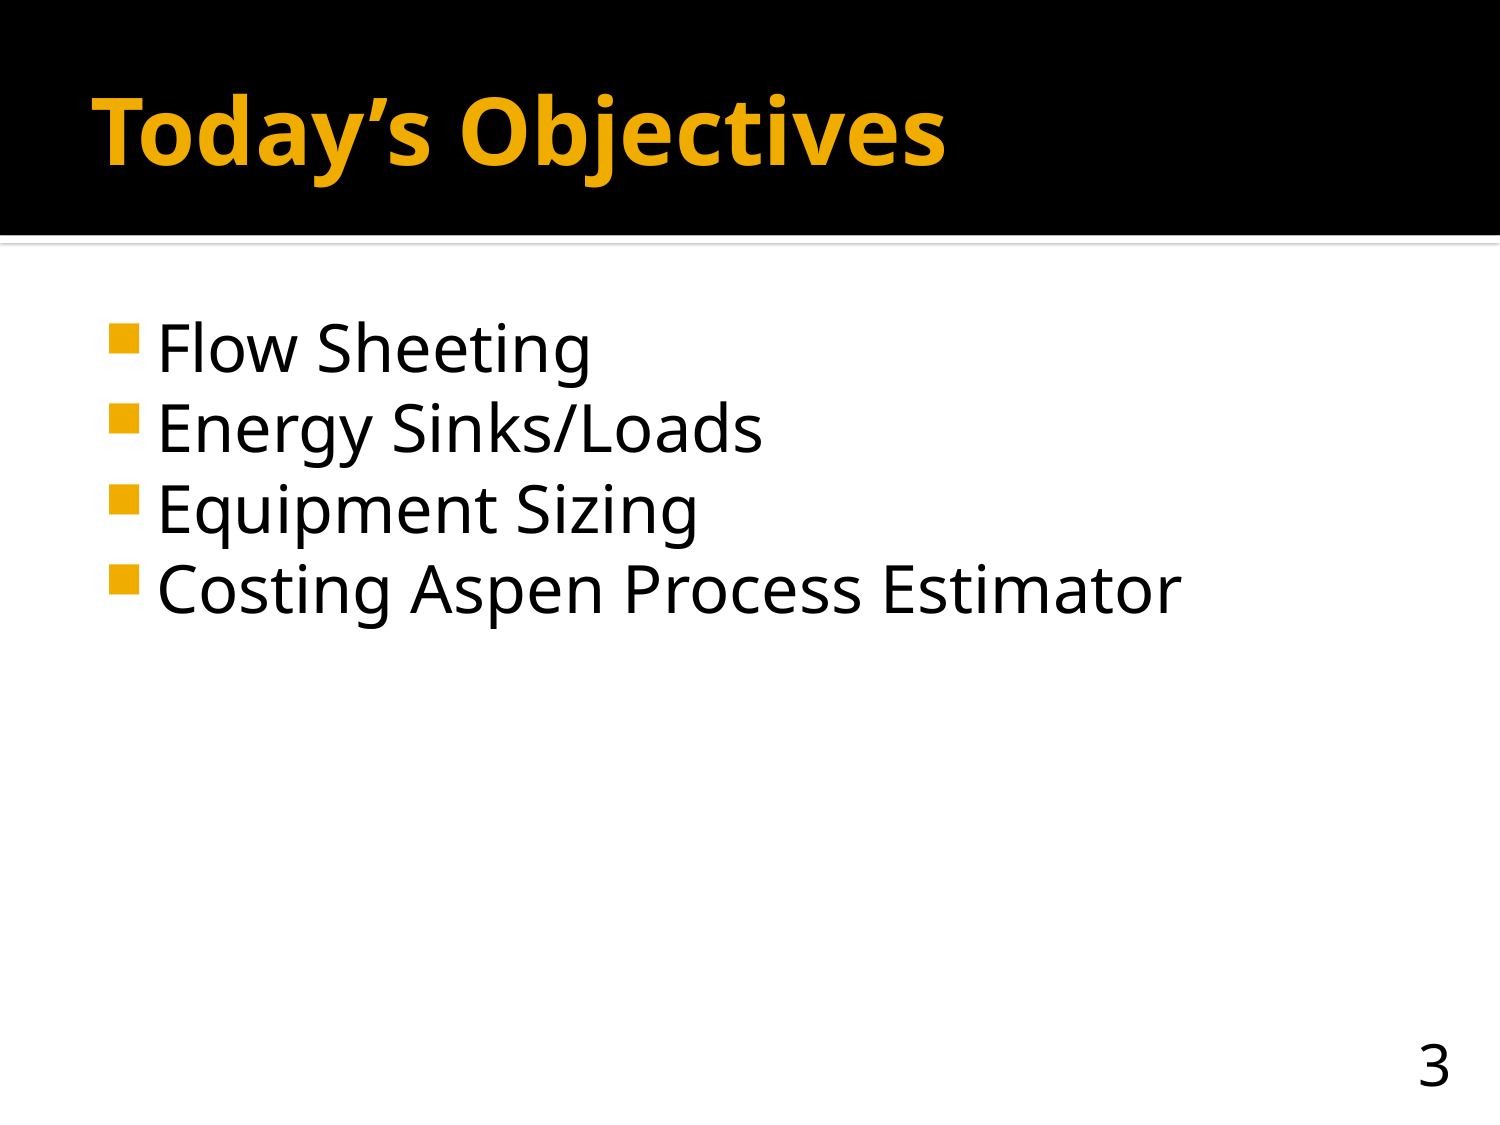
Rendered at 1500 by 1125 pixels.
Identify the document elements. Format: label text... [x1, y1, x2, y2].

title Today’s Objectives [75, 25, 1425, 231]
slide_number 3 [1345, 1062, 1467, 1108]
list Flow Sheeting Energy Sinks/Loads Equipment Sizing Costing Aspen Process Estimator [75, 291, 1425, 1050]
